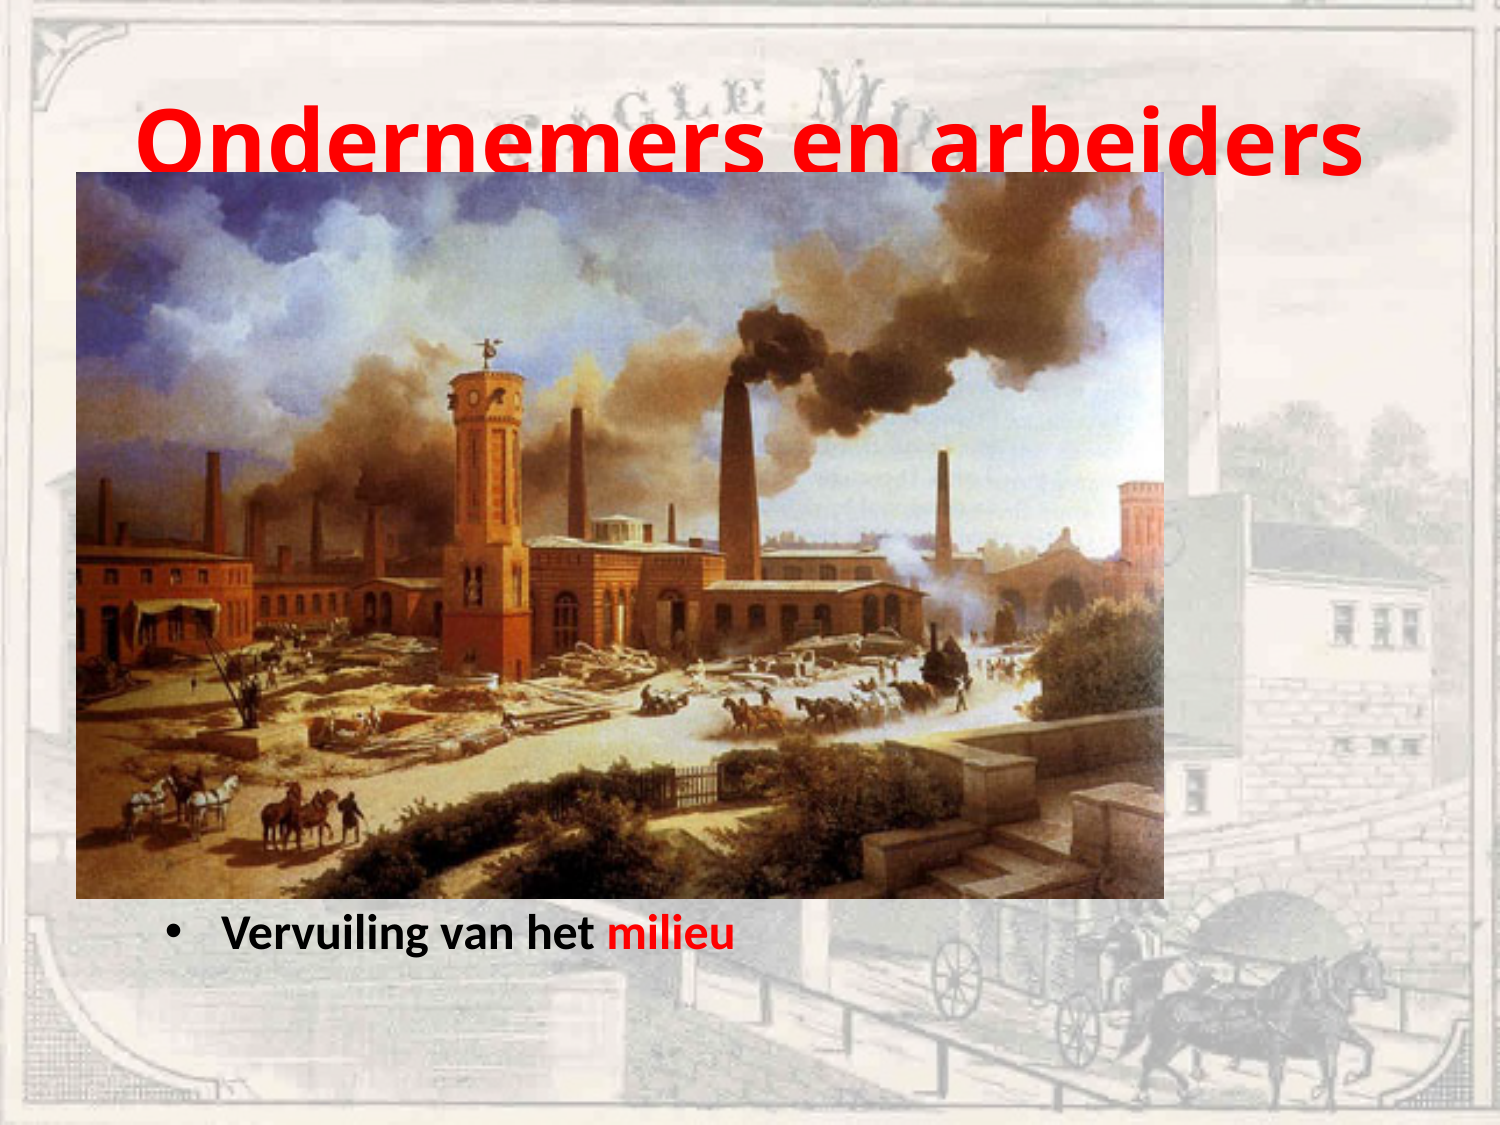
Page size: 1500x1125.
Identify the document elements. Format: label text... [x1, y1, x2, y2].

text_box Fabriekseigenaren Adel: rijke mensen van vroeger Rijke burgers: nieuwe groep van rijke mensen Kapitalisme Geld investeren om winst te maken Lage lonen  meer winst Hoge productie  meer winst Vervuiling van het milieu [75, 233, 1235, 968]
title Ondernemers en arbeiders [75, 45, 1425, 233]
picture [76, 171, 1164, 900]
